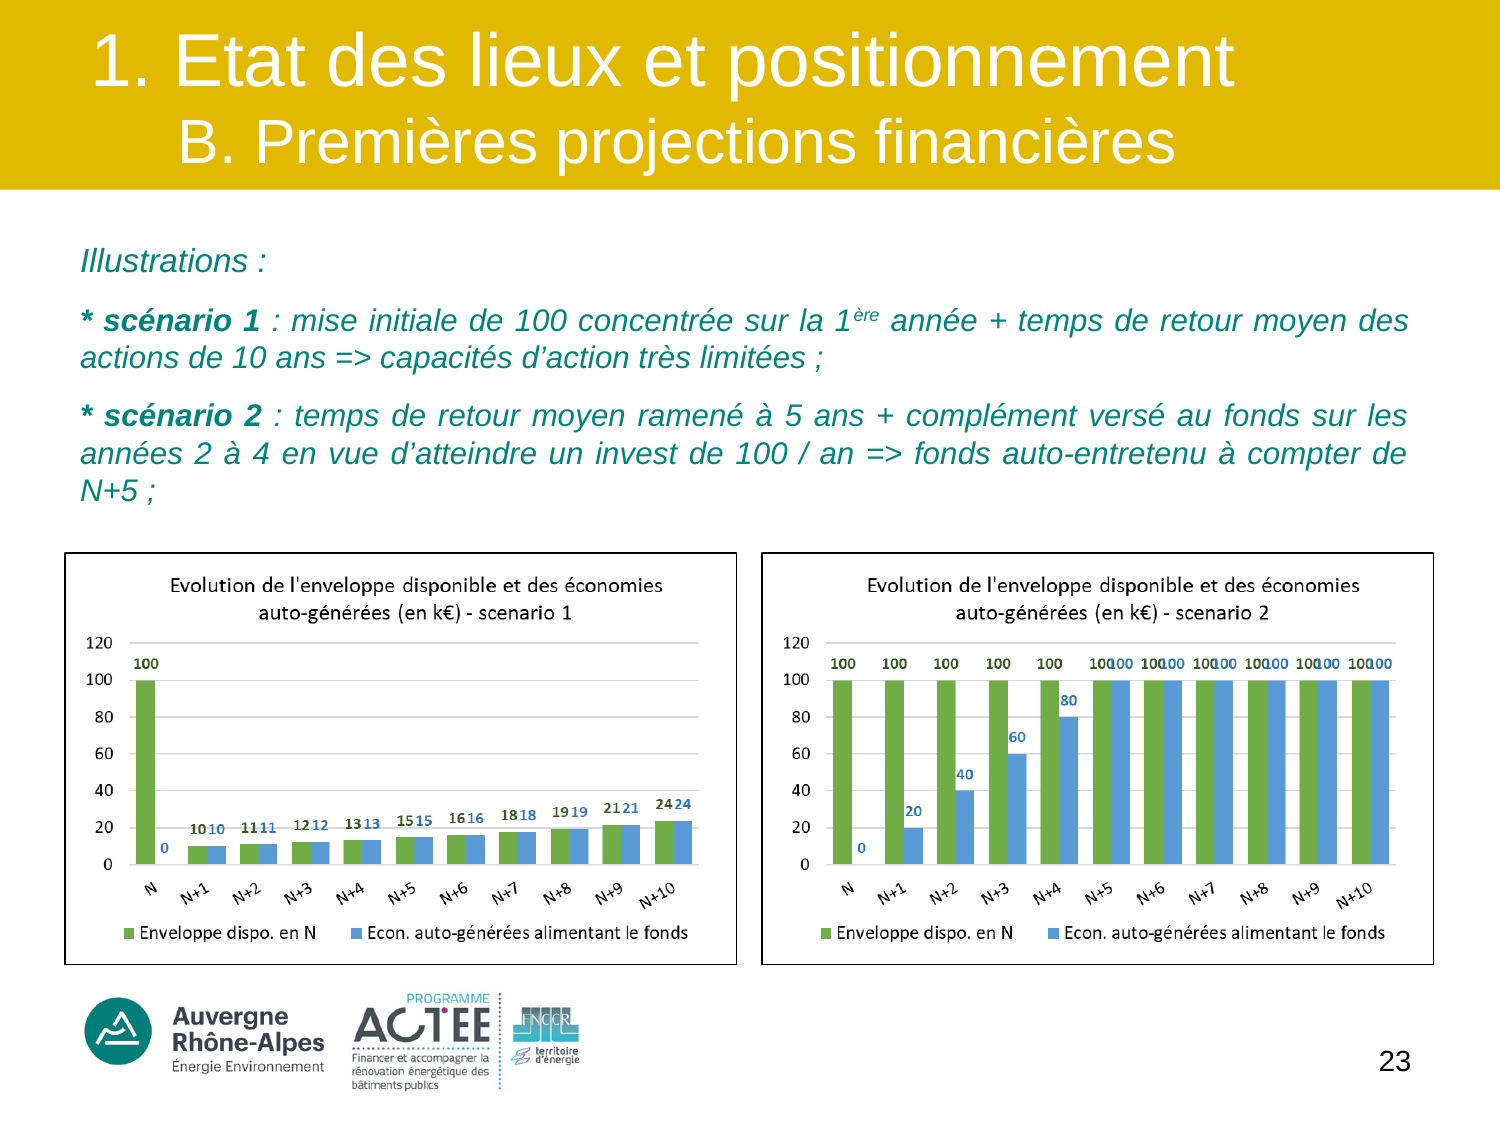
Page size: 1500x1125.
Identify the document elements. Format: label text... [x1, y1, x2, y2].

picture [348, 987, 586, 1094]
picture [761, 551, 1435, 965]
picture [64, 551, 738, 965]
list Illustrations : * scénario 1 : mise initiale de 100 concentrée sur la 1ère année + temps de retour moyen des actions de 10 ans => capacités d’action très limitées ; * scénario 2 : temps de retour moyen ramené à 5 ans + complément versé au fonds sur les années 2 à 4 en vue d’atteindre un invest de 100 / an => fonds auto-entretenu à compter de N+5 ; [64, 231, 1426, 599]
title 1. Etat des lieux et positionnement B. Premières projections financières [74, 0, 1426, 188]
picture [76, 987, 337, 1085]
